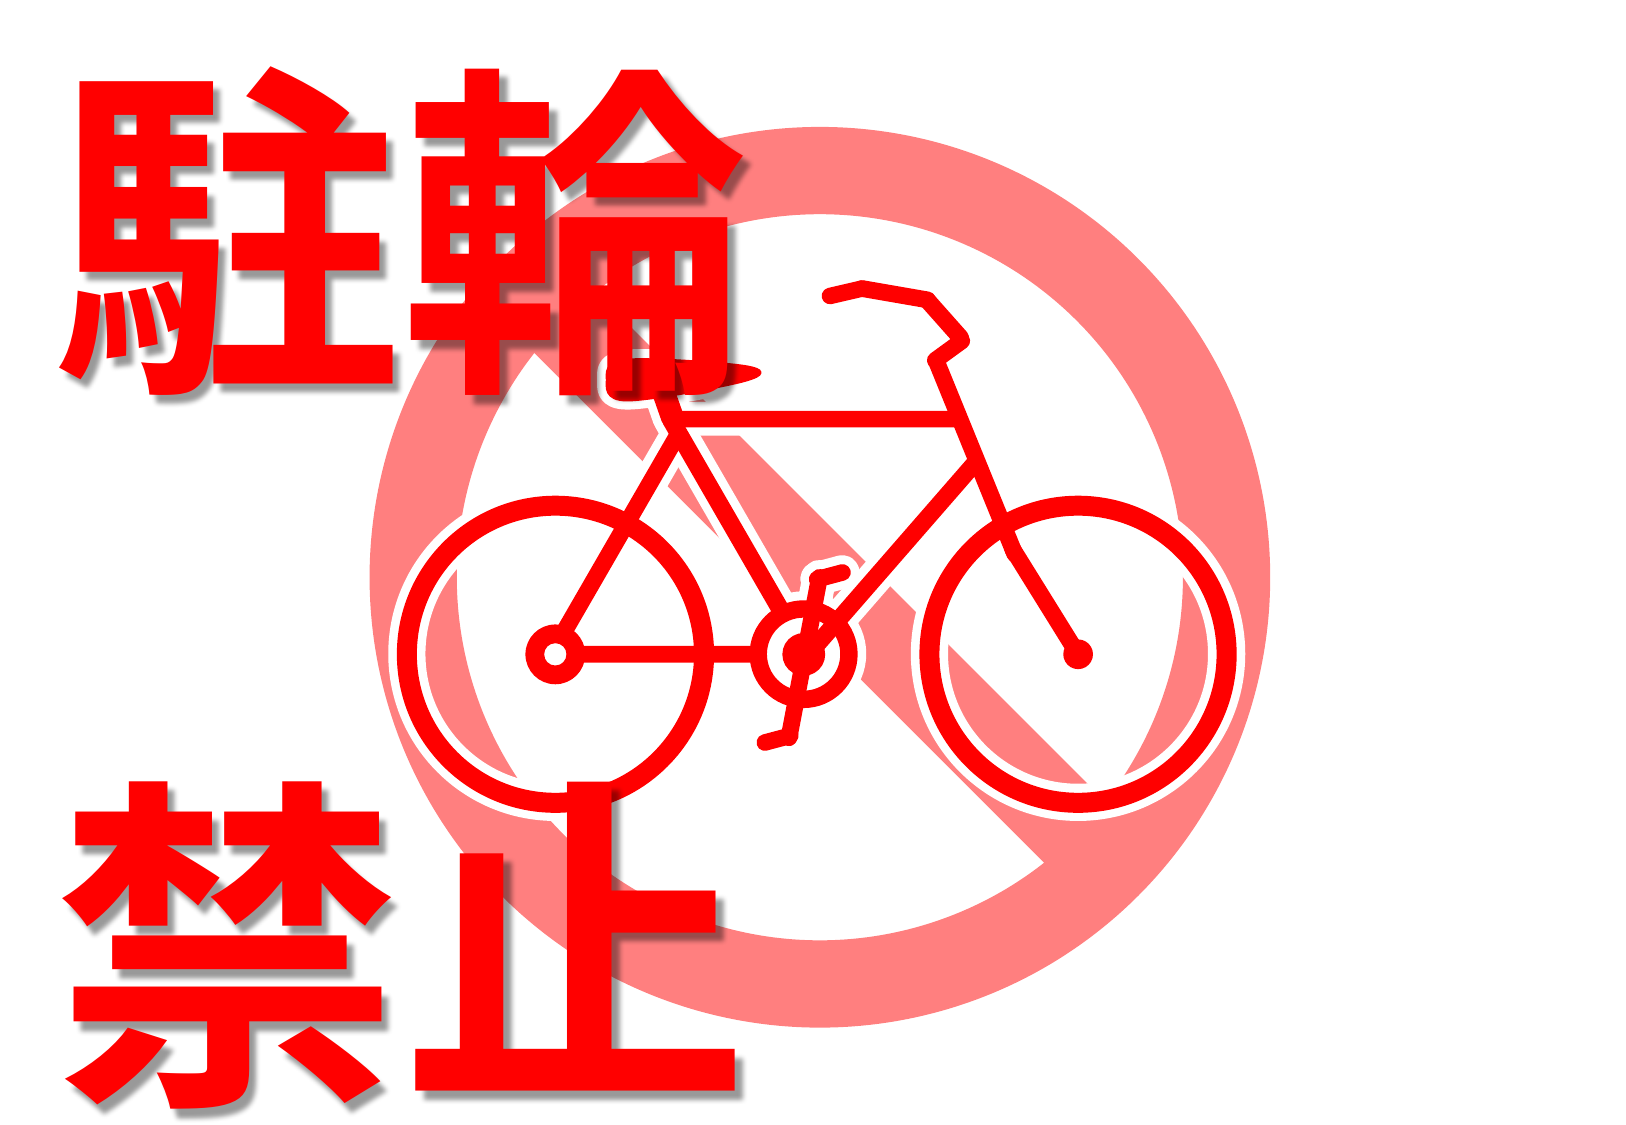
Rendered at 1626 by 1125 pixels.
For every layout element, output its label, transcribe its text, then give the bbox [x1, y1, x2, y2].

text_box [398, 285, 1236, 812]
text_box 駐輪 禁止 [38, 70, 1588, 1125]
